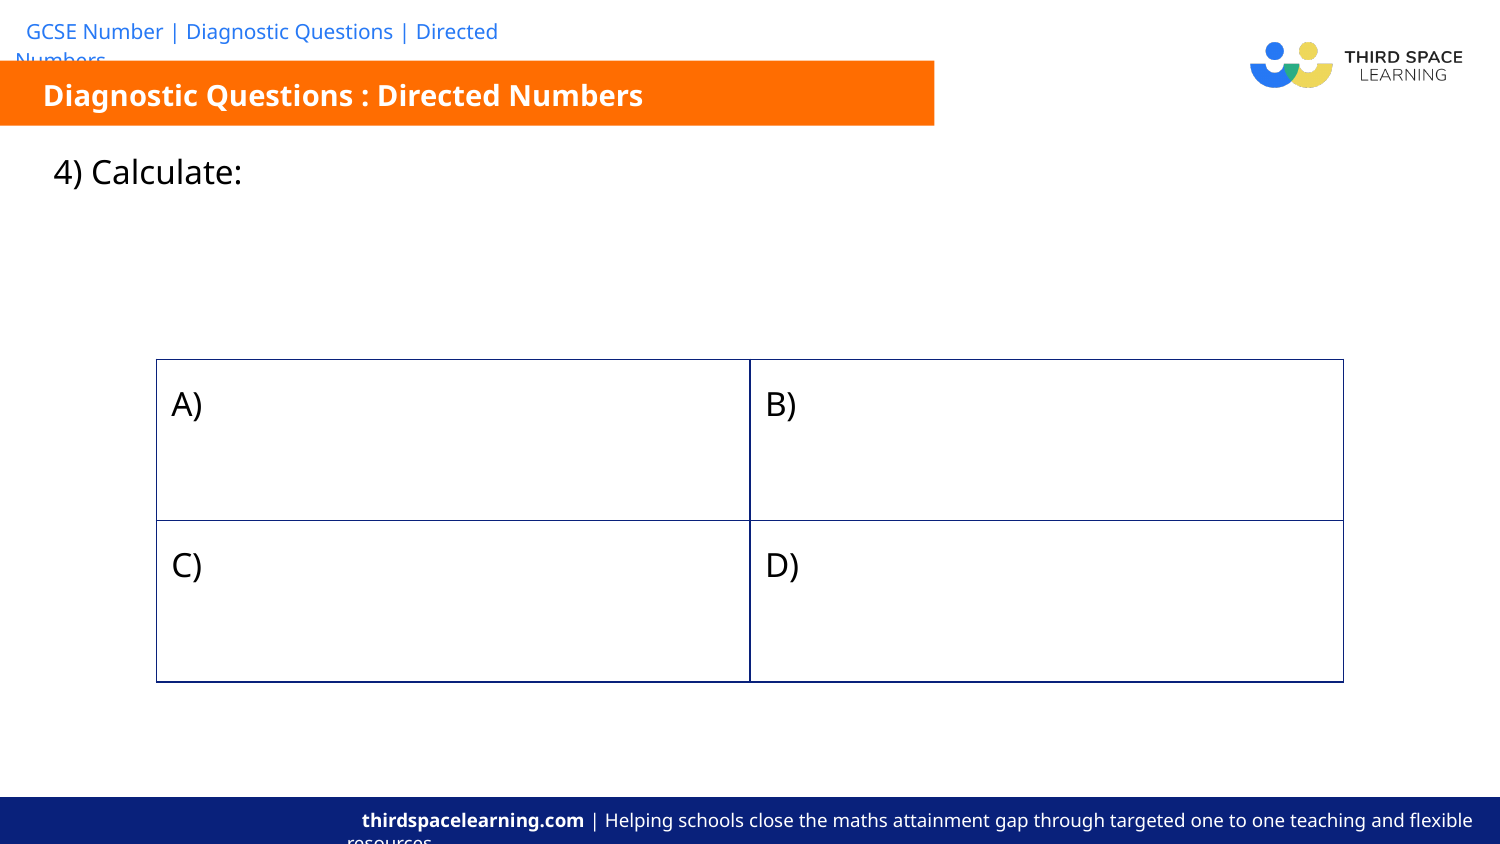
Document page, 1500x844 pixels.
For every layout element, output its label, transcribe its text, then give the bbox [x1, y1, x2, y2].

text_box Diagnostic Questions : Directed Numbers [27, 61, 778, 127]
picture [1250, 33, 1465, 99]
